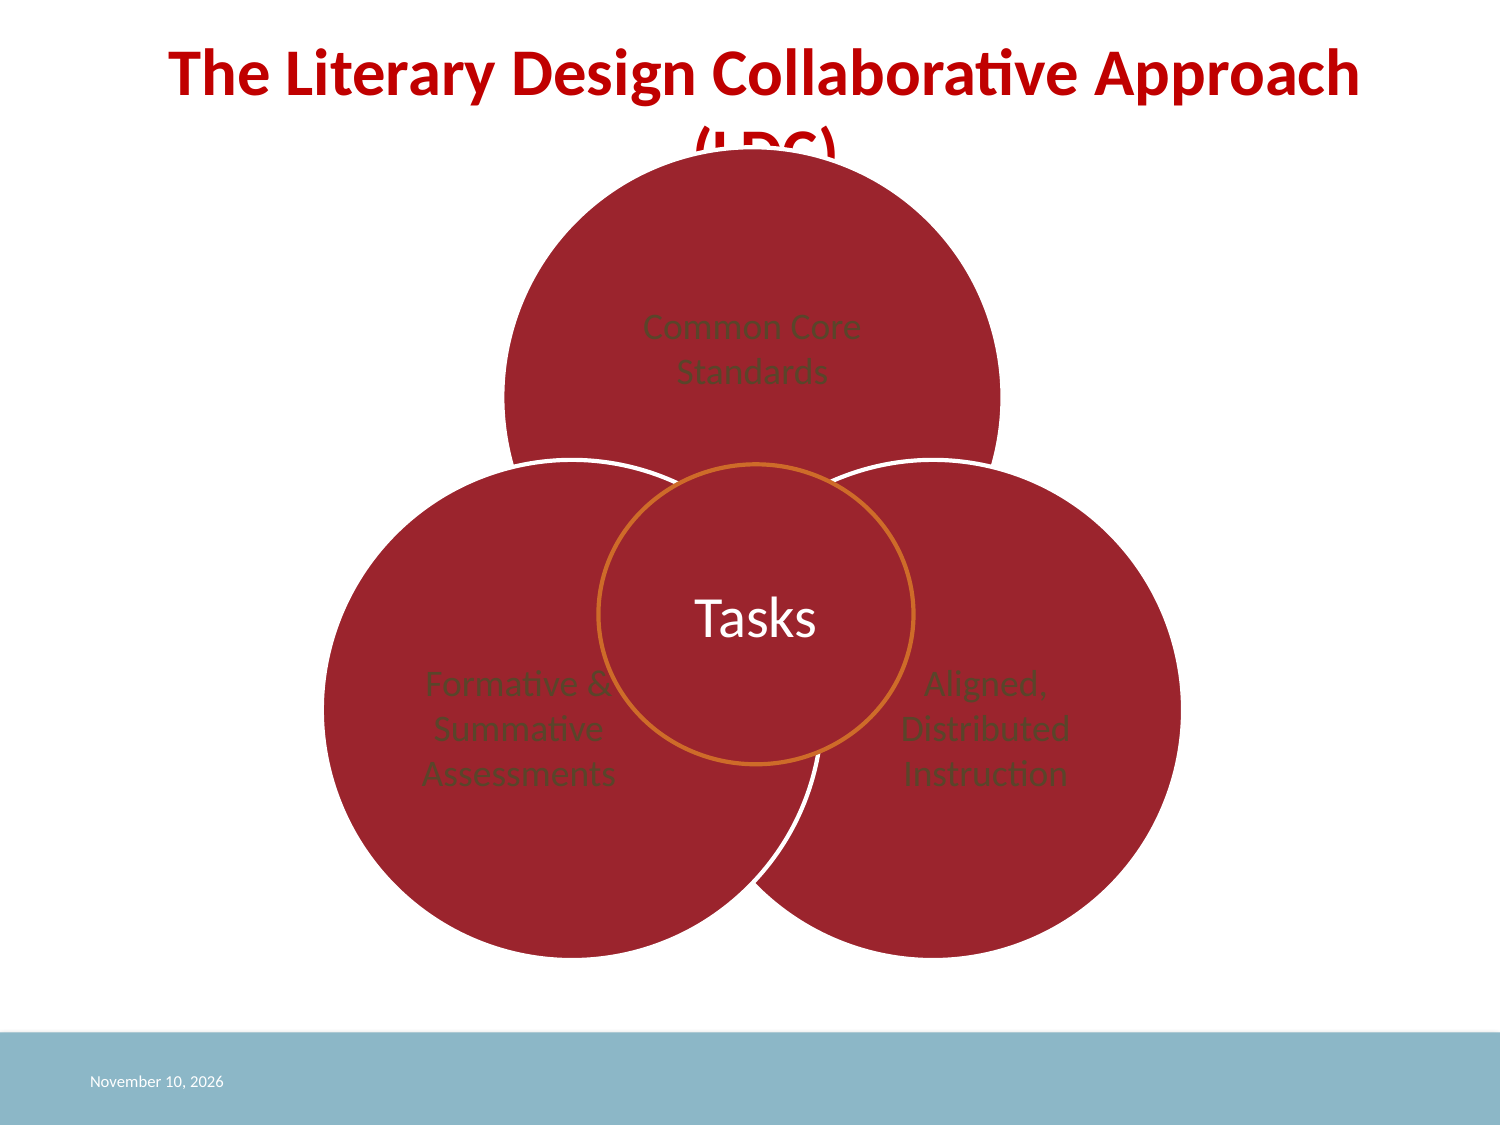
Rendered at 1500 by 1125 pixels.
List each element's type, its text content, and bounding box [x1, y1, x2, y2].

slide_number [75, 1051, 425, 1112]
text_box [143, 188, 1362, 1023]
title The Literary Design Collaborative Approach (LDC) [90, 28, 1441, 191]
